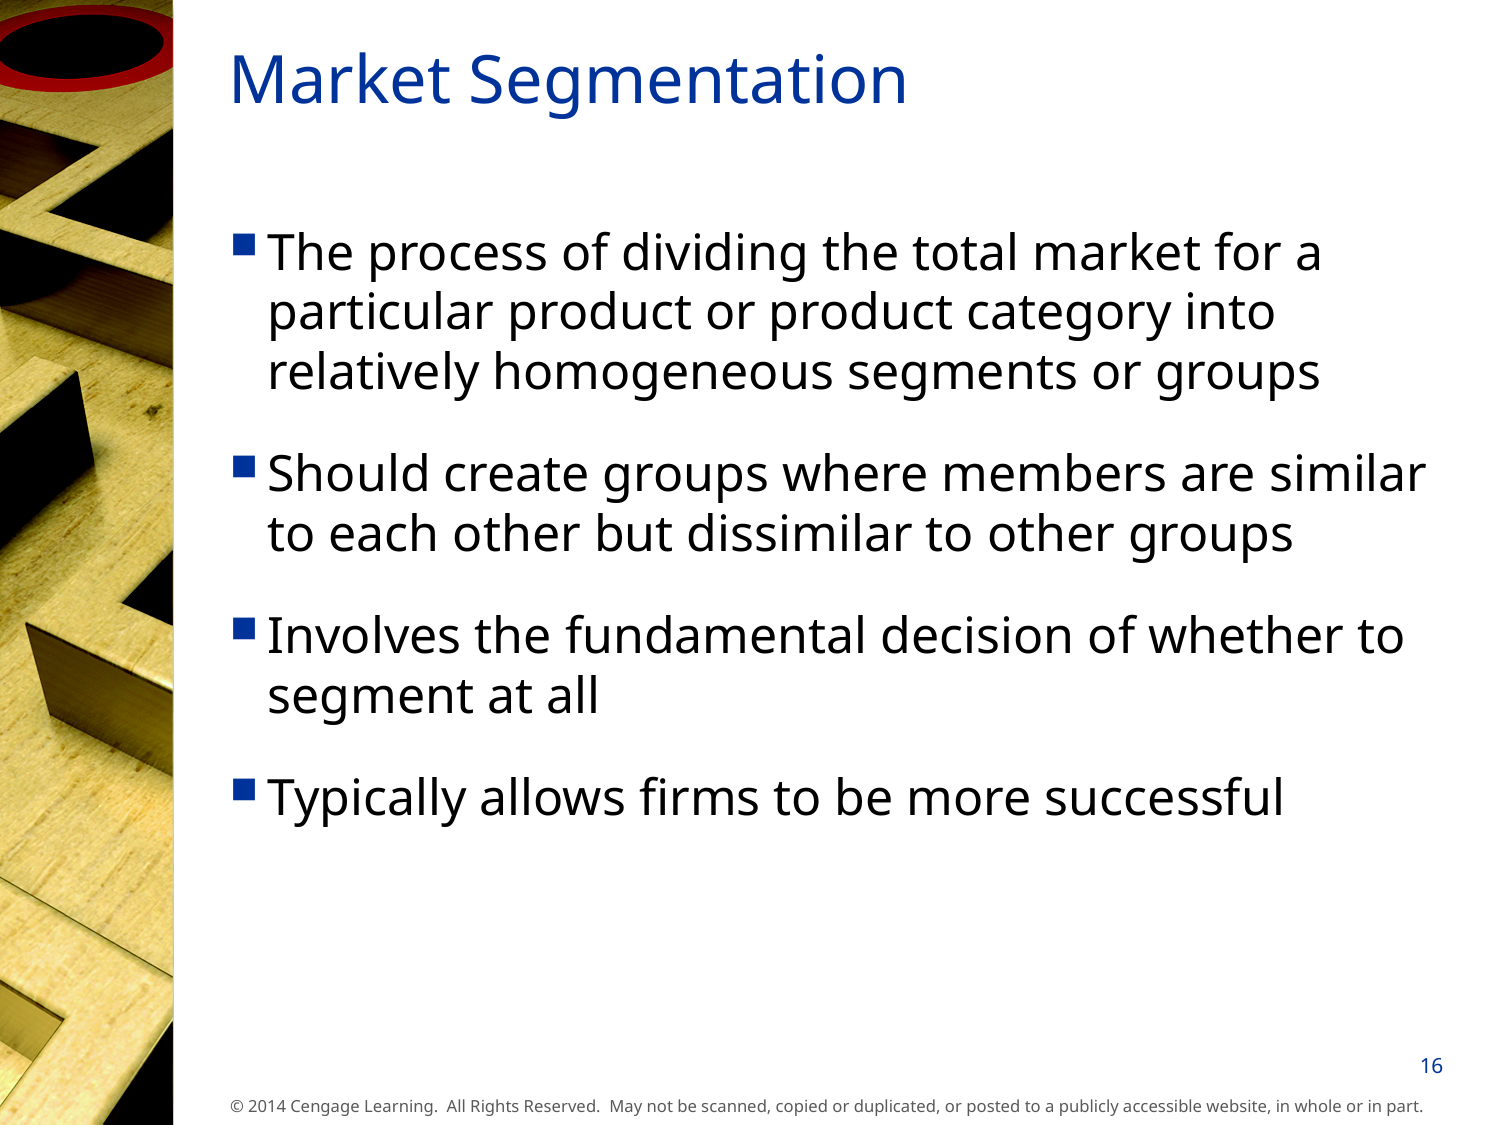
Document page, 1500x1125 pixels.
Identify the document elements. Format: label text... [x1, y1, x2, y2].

picture [0, 0, 174, 1125]
slide_number 16 [1386, 1037, 1478, 1097]
title Market Segmentation [213, 29, 1454, 213]
list The process of dividing the total market for a particular product or product category into relatively homogeneous segments or groups Should create groups where members are similar to each other but dissimilar to other groups Involves the fundamental decision of whether to segment at all Typically allows firms to be more successful [215, 212, 1478, 981]
